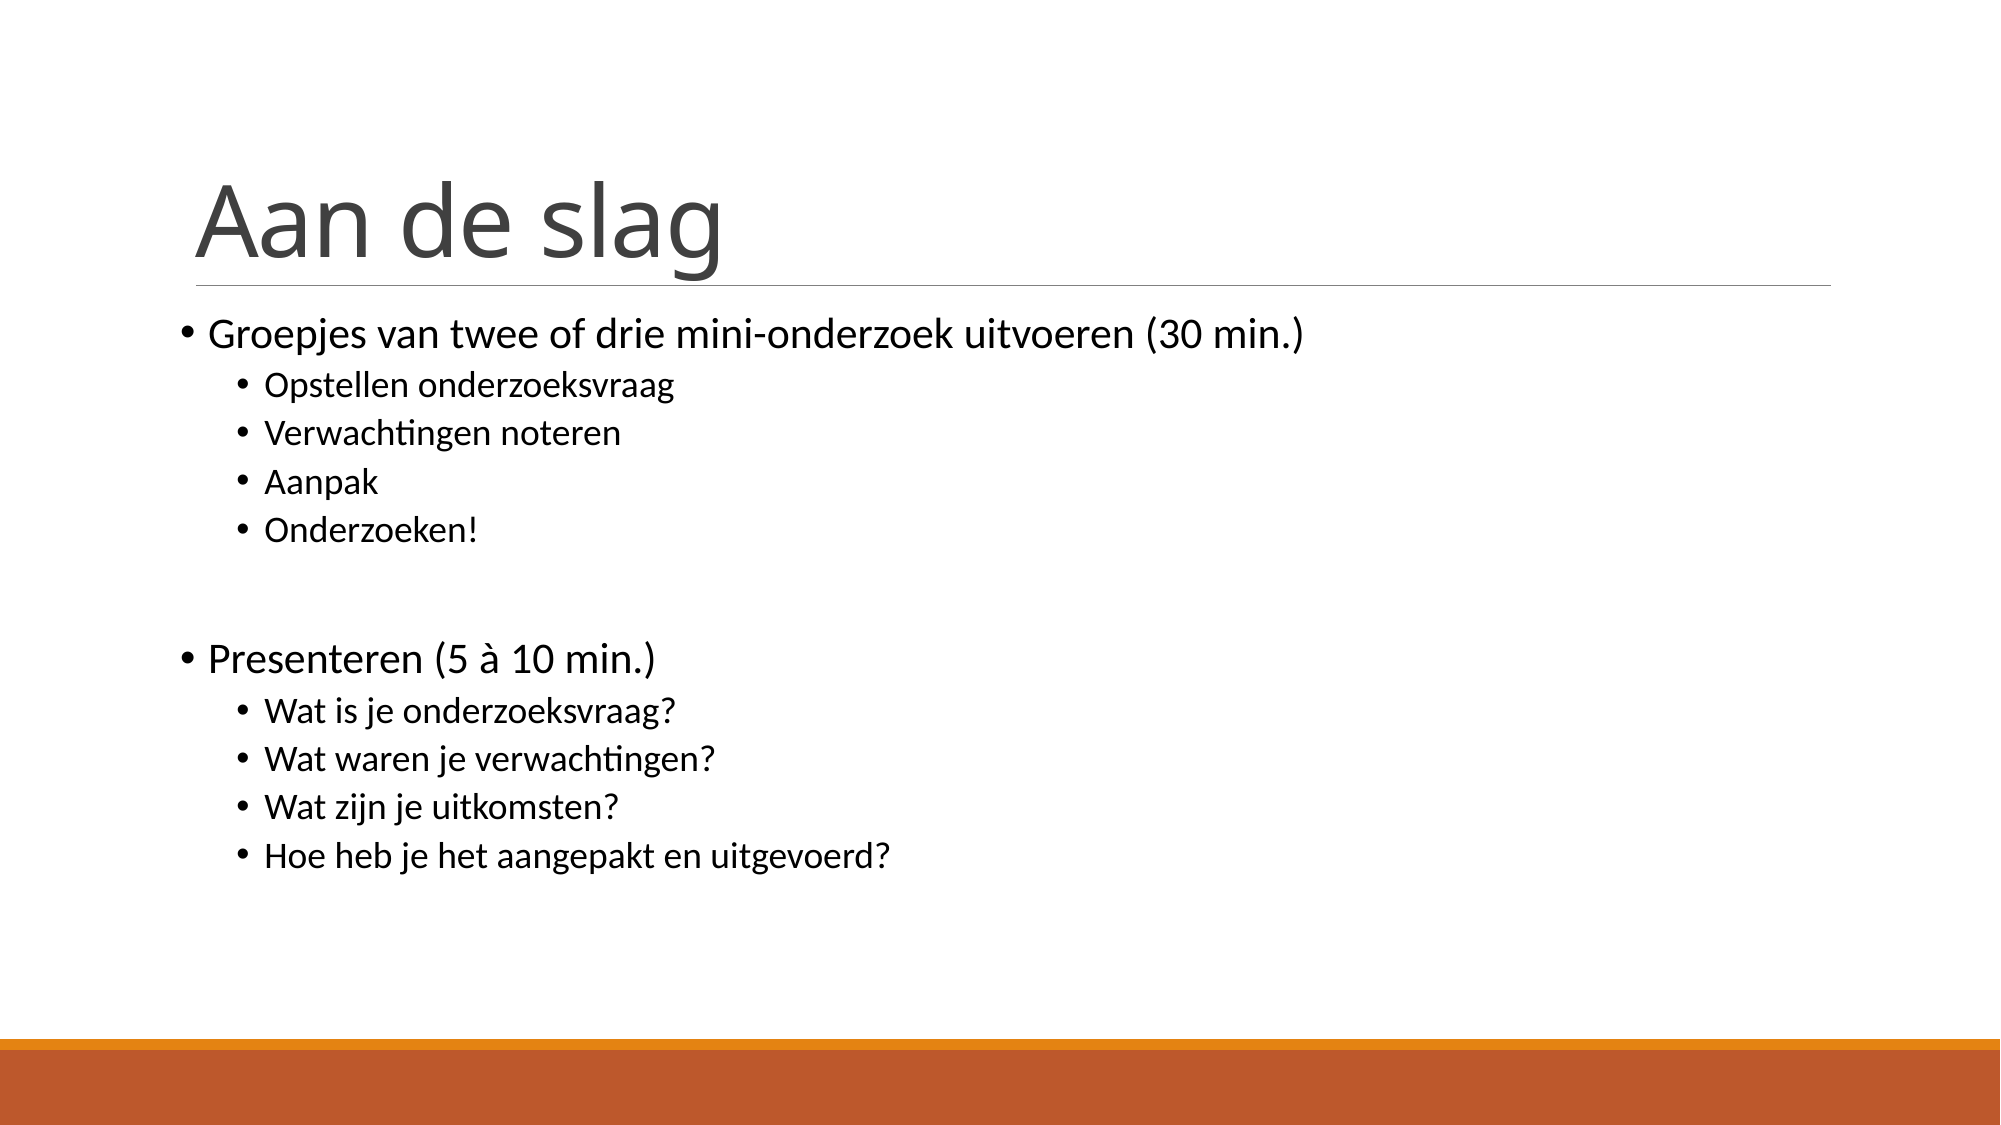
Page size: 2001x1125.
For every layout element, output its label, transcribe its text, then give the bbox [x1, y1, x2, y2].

title Aan de slag [180, 47, 1830, 285]
list Groepjes van twee of drie mini-onderzoek uitvoeren (30 min.) Opstellen onderzoeksvraag Verwachtingen noteren Aanpak Onderzoeken! Presenteren (5 à 10 min.) Wat is je onderzoeksvraag? Wat waren je verwachtingen? Wat zijn je uitkomsten? Hoe heb je het aangepakt en uitgevoerd? [180, 302, 1830, 963]
